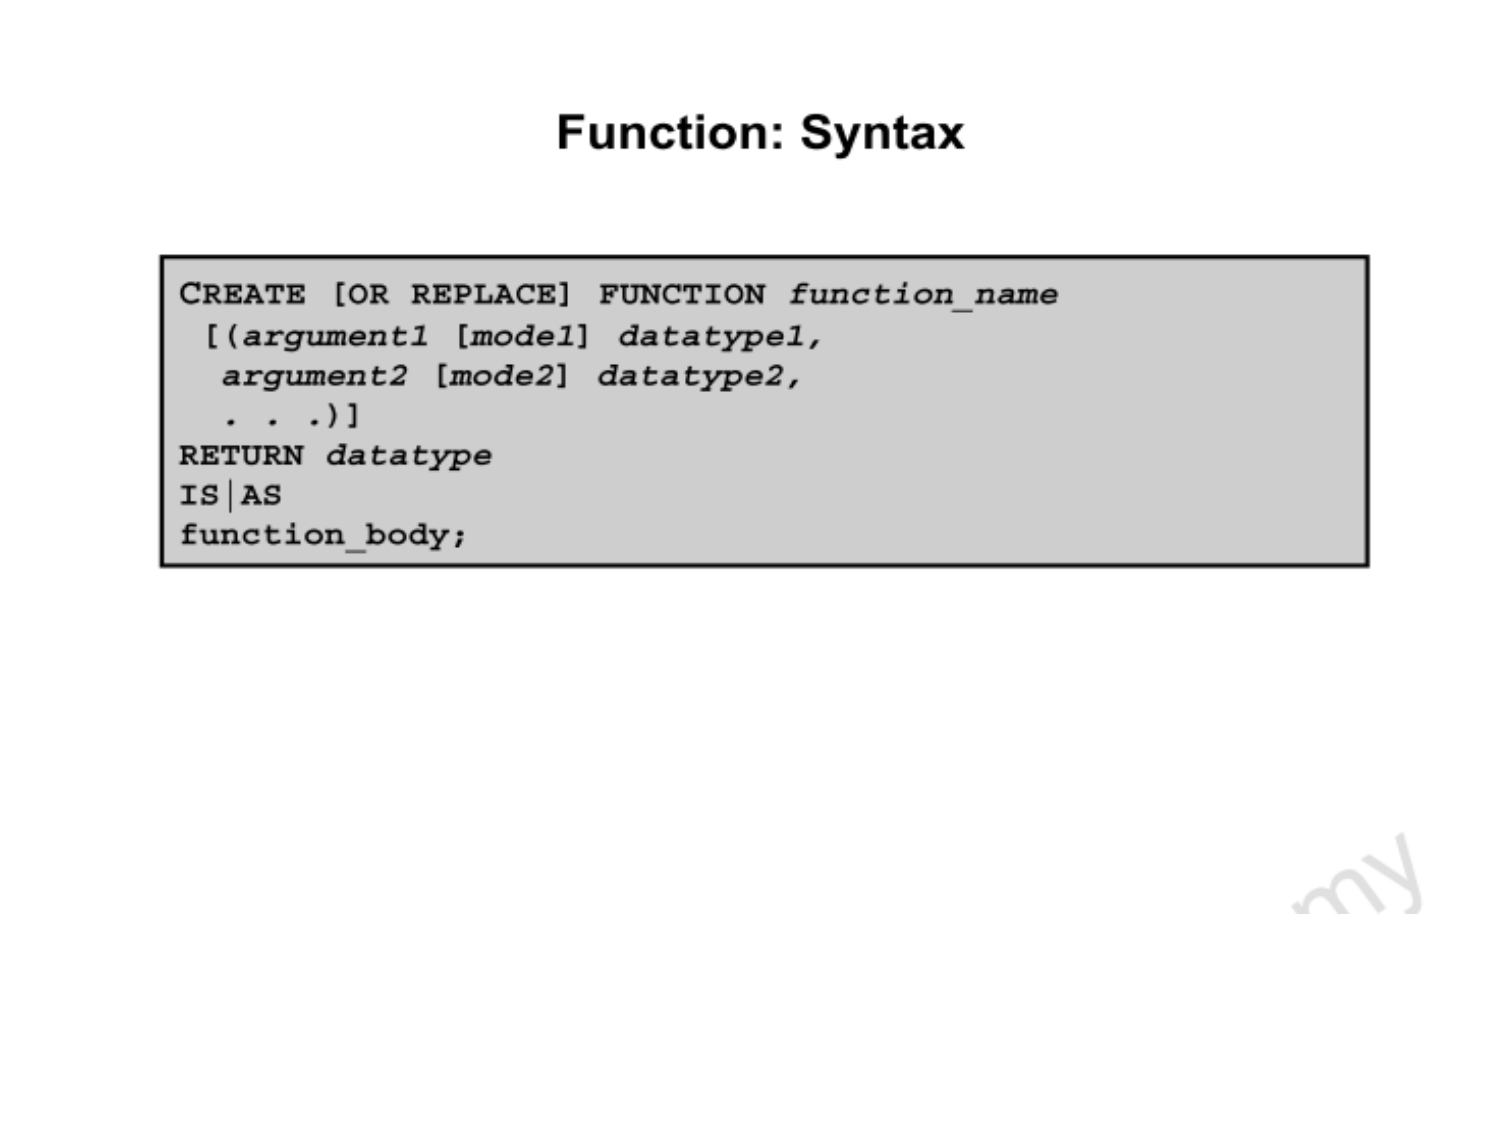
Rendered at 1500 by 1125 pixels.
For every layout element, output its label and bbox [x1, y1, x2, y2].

picture [74, 49, 1451, 914]
